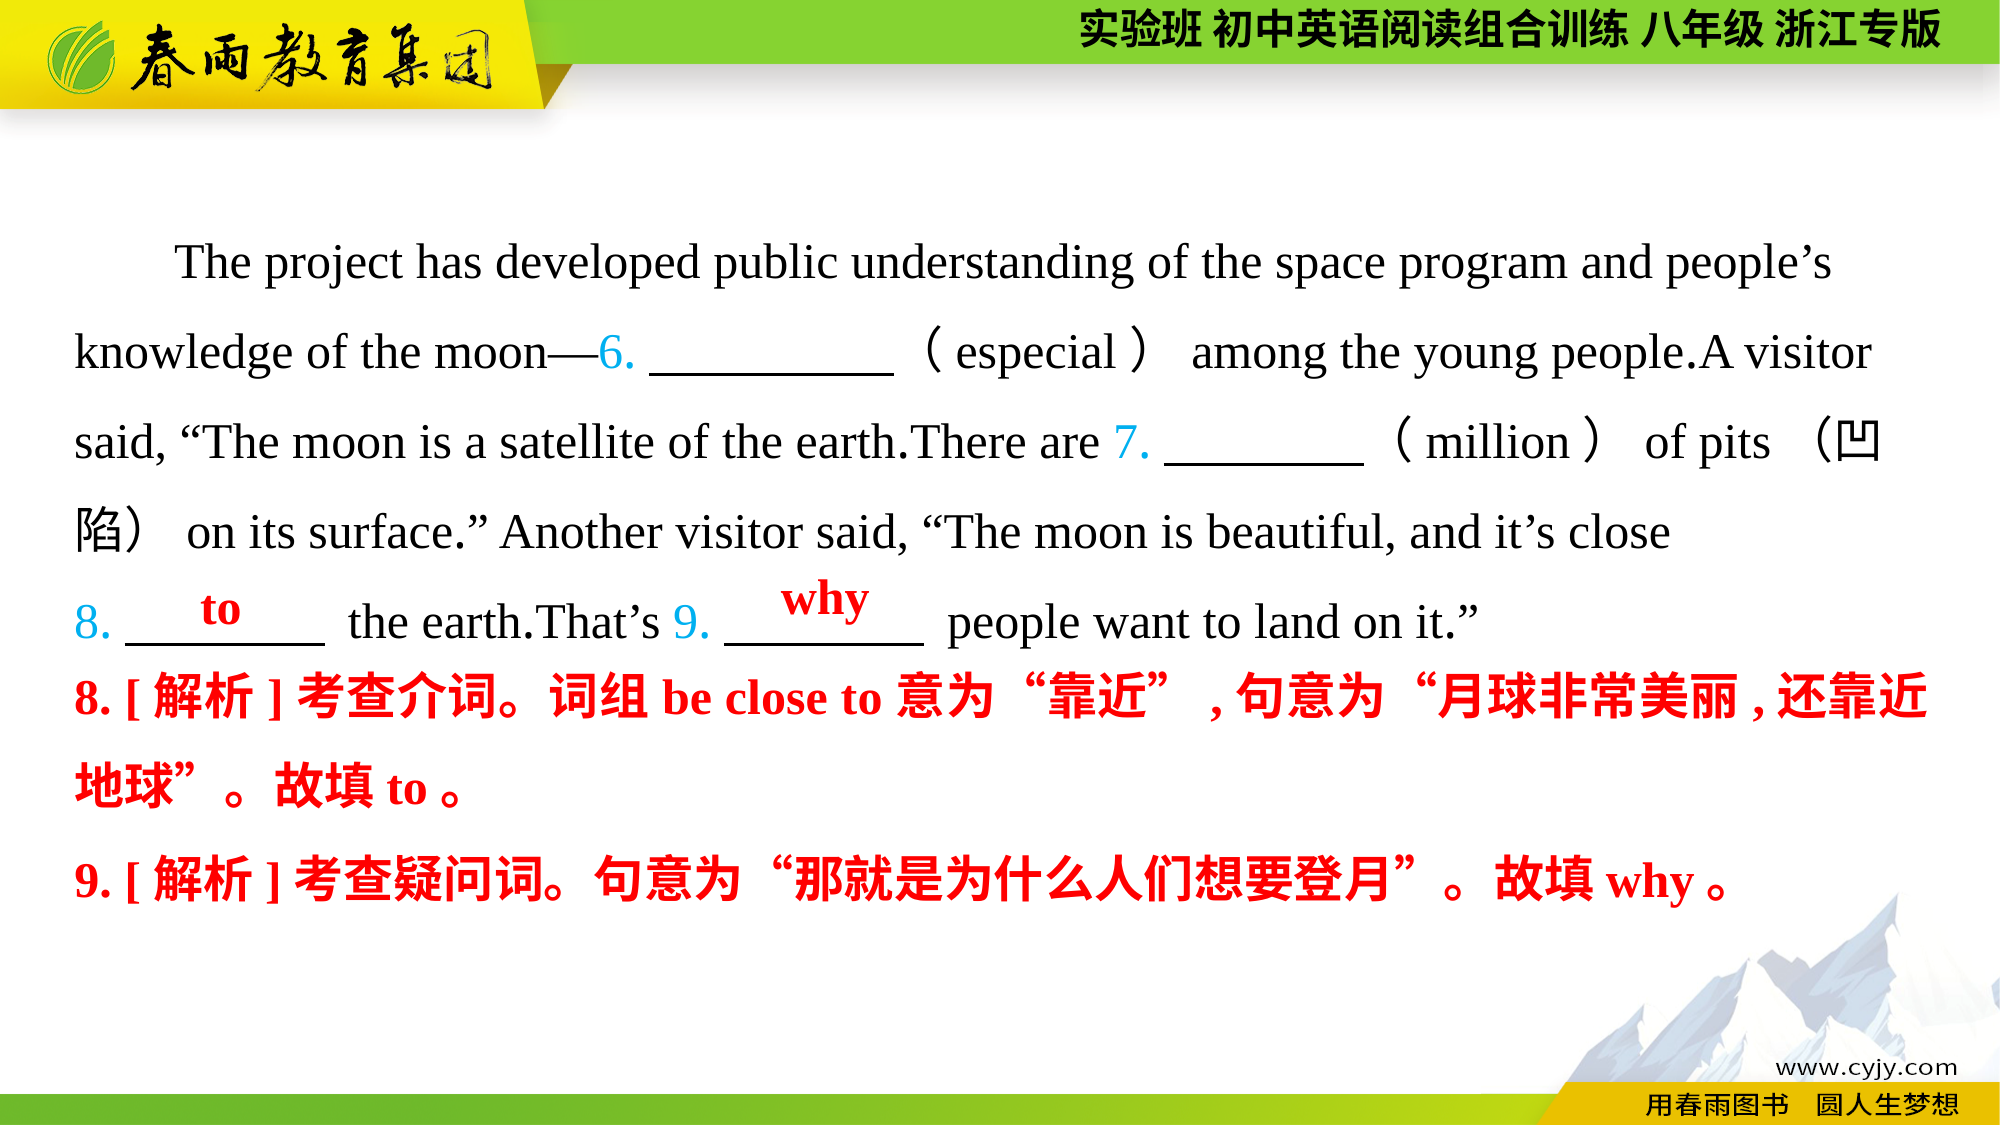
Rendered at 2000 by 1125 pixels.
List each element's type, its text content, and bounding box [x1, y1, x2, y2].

text_box 8. [解析]考查介词。词组be close to意为“靠近”,句意为“月球非常美丽,还靠近地球”。故填to。 [59, 650, 1944, 822]
picture [0, 0, 2000, 1125]
text_box to [185, 567, 257, 642]
text_box why [766, 557, 885, 632]
list The project has developed public understanding of the space program and people’s knowledge of the moon—6. （especial）among the young people.A visitor said, “The moon is a satellite of the earth.There are 7. （million）of pits（凹陷）on its surface.” Another visitor said, “The moon is beautiful, and it’s close 8. the earth.That’s 9. people want to land on it.” [59, 191, 1944, 650]
text_box 9. [解析]考查疑问词。句意为“那就是为什么人们想要登月”。故填why。 [59, 822, 1944, 916]
